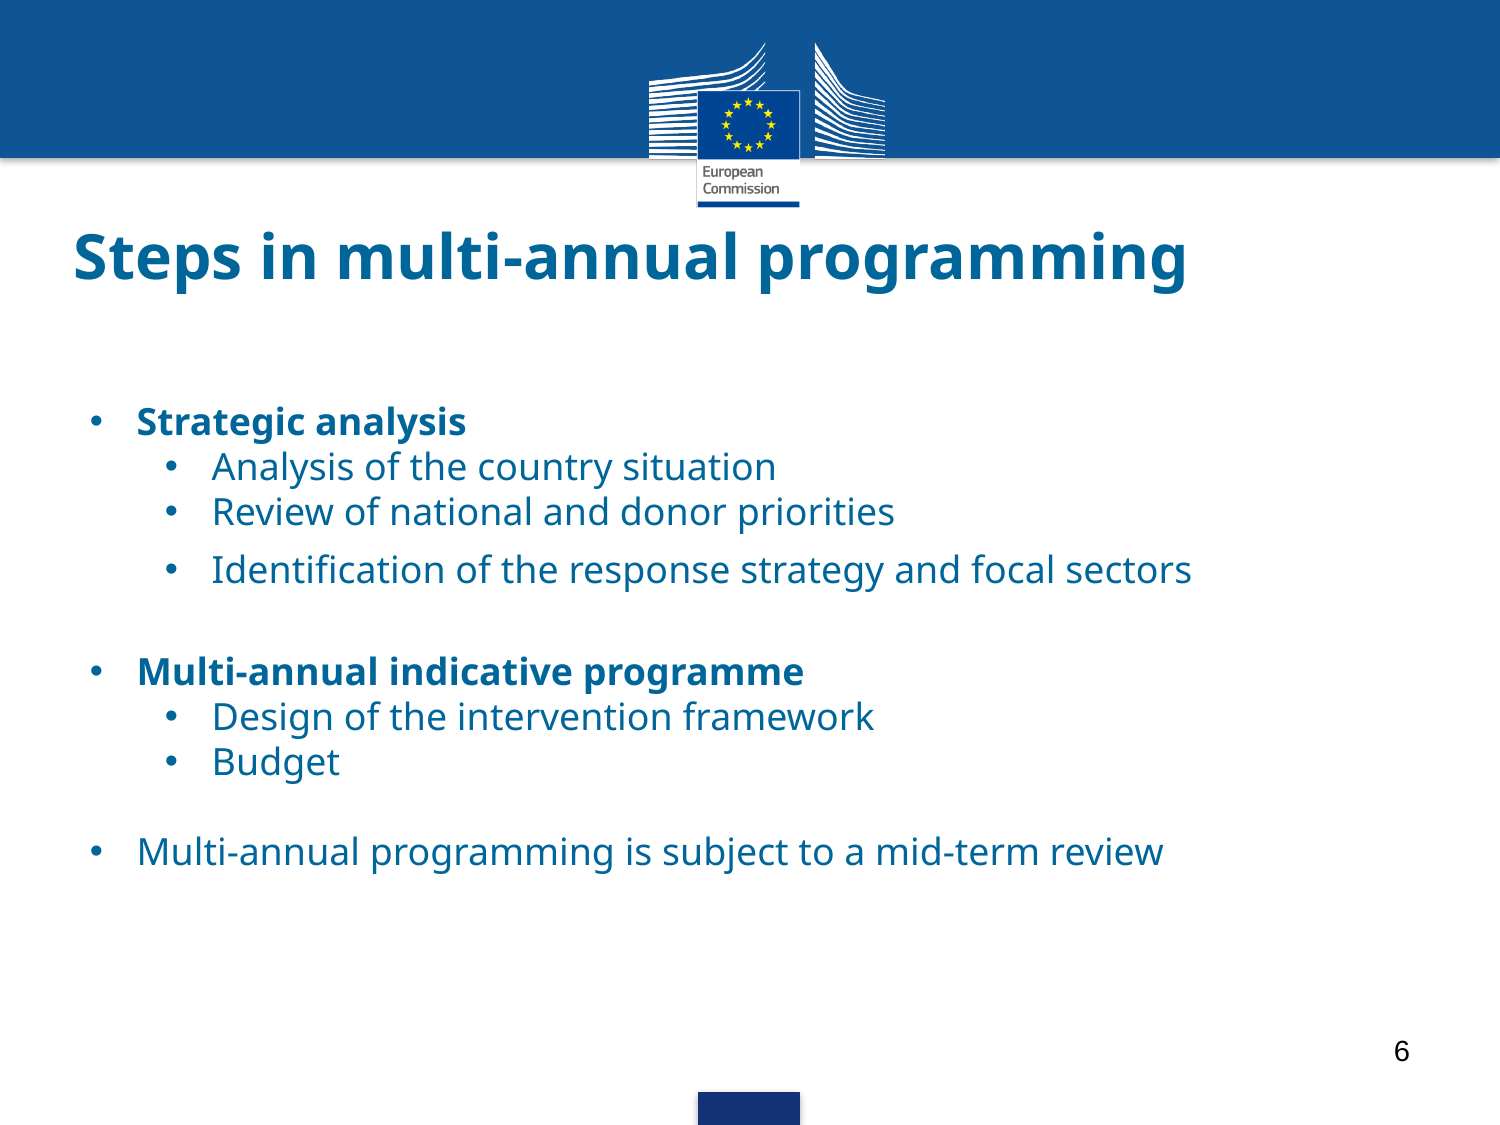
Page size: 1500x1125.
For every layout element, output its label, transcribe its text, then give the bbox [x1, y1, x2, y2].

picture [649, 42, 885, 152]
text_box Strategic analysis Analysis of the country situation Review of national and donor priorities Identification of the response strategy and focal sectors Multi-annual indicative programme Design of the intervention framework Budget Multi-annual programming is subject to a mid-term review [74, 390, 1363, 881]
slide_number 6 [1074, 1024, 1426, 1103]
title Steps in multi-annual programming [0, 152, 1442, 357]
